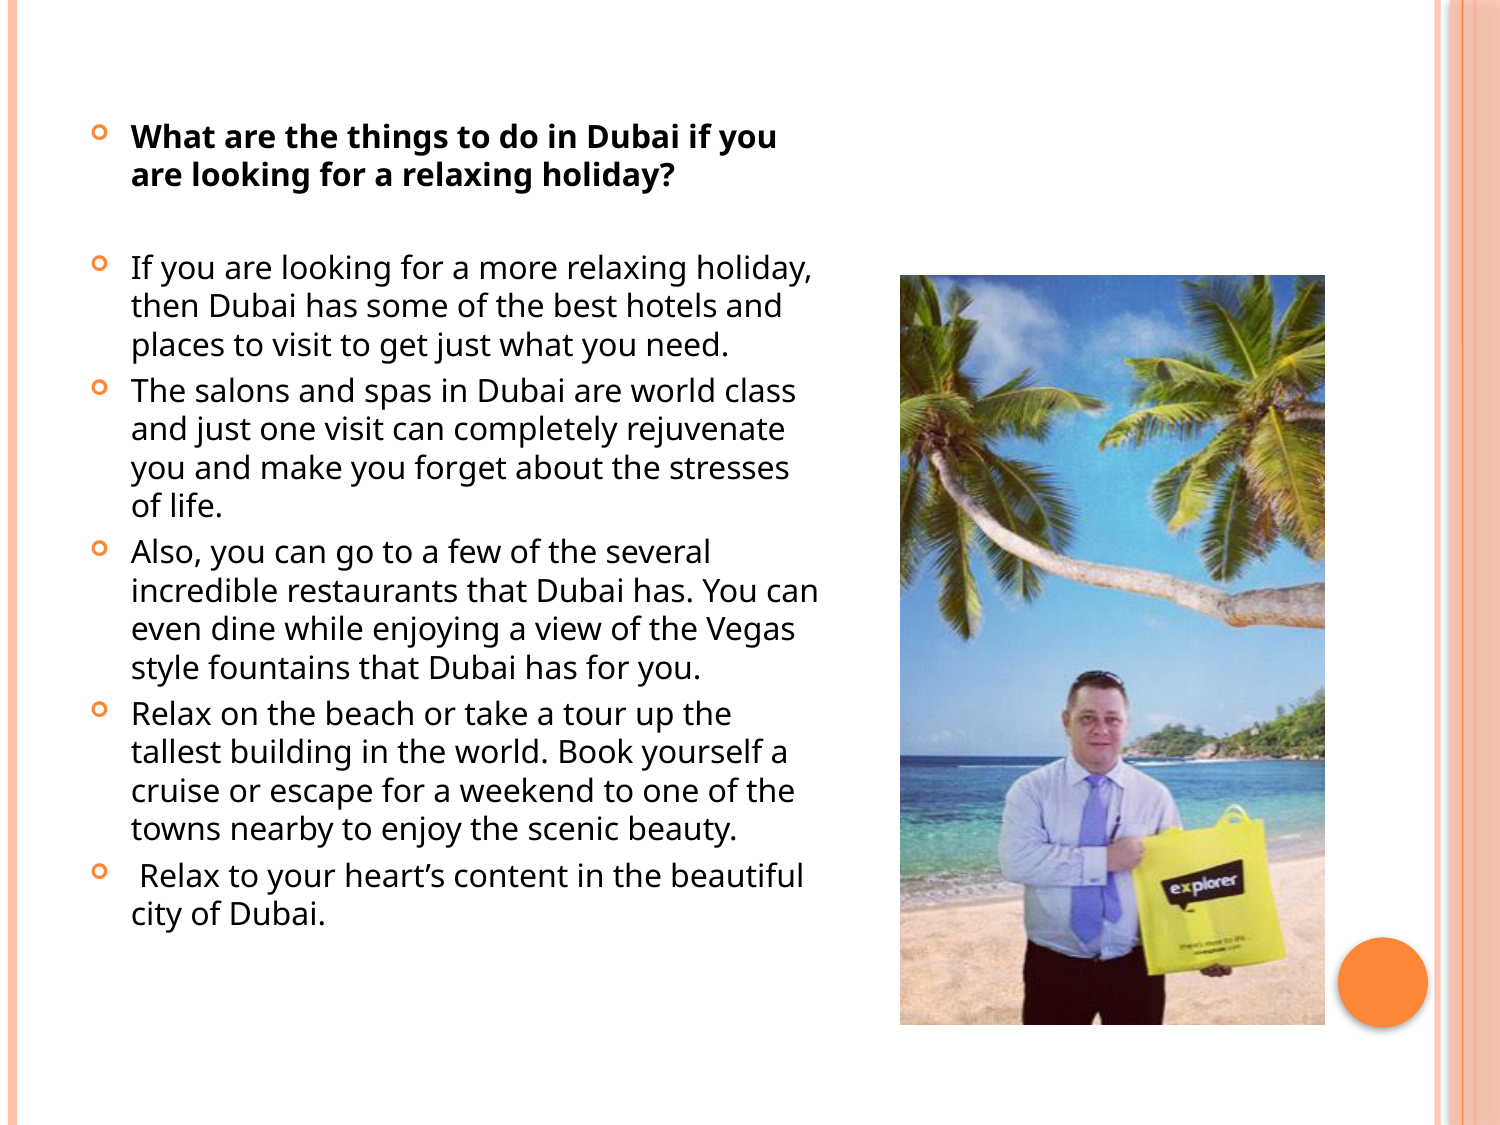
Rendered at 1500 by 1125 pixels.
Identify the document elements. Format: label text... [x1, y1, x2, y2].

picture [899, 274, 1326, 1026]
list What are the things to do in Dubai if you are looking for a relaxing holiday? If you are looking for a more relaxing holiday, then Dubai has some of the best hotels and places to visit to get just what you need. The salons and spas in Dubai are world class and just one visit can completely rejuvenate you and make you forget about the stresses of life. Also, you can go to a few of the several incredible restaurants that Dubai has. You can even dine while enjoying a view of the Vegas style fountains that Dubai has for you. Relax on the beach or take a tour up the tallest building in the world. Book yourself a cruise or escape for a weekend to one of the towns nearby to enjoy the scenic beauty. Relax to your heart’s content in the beautiful city of Dubai. [75, 62, 838, 1025]
